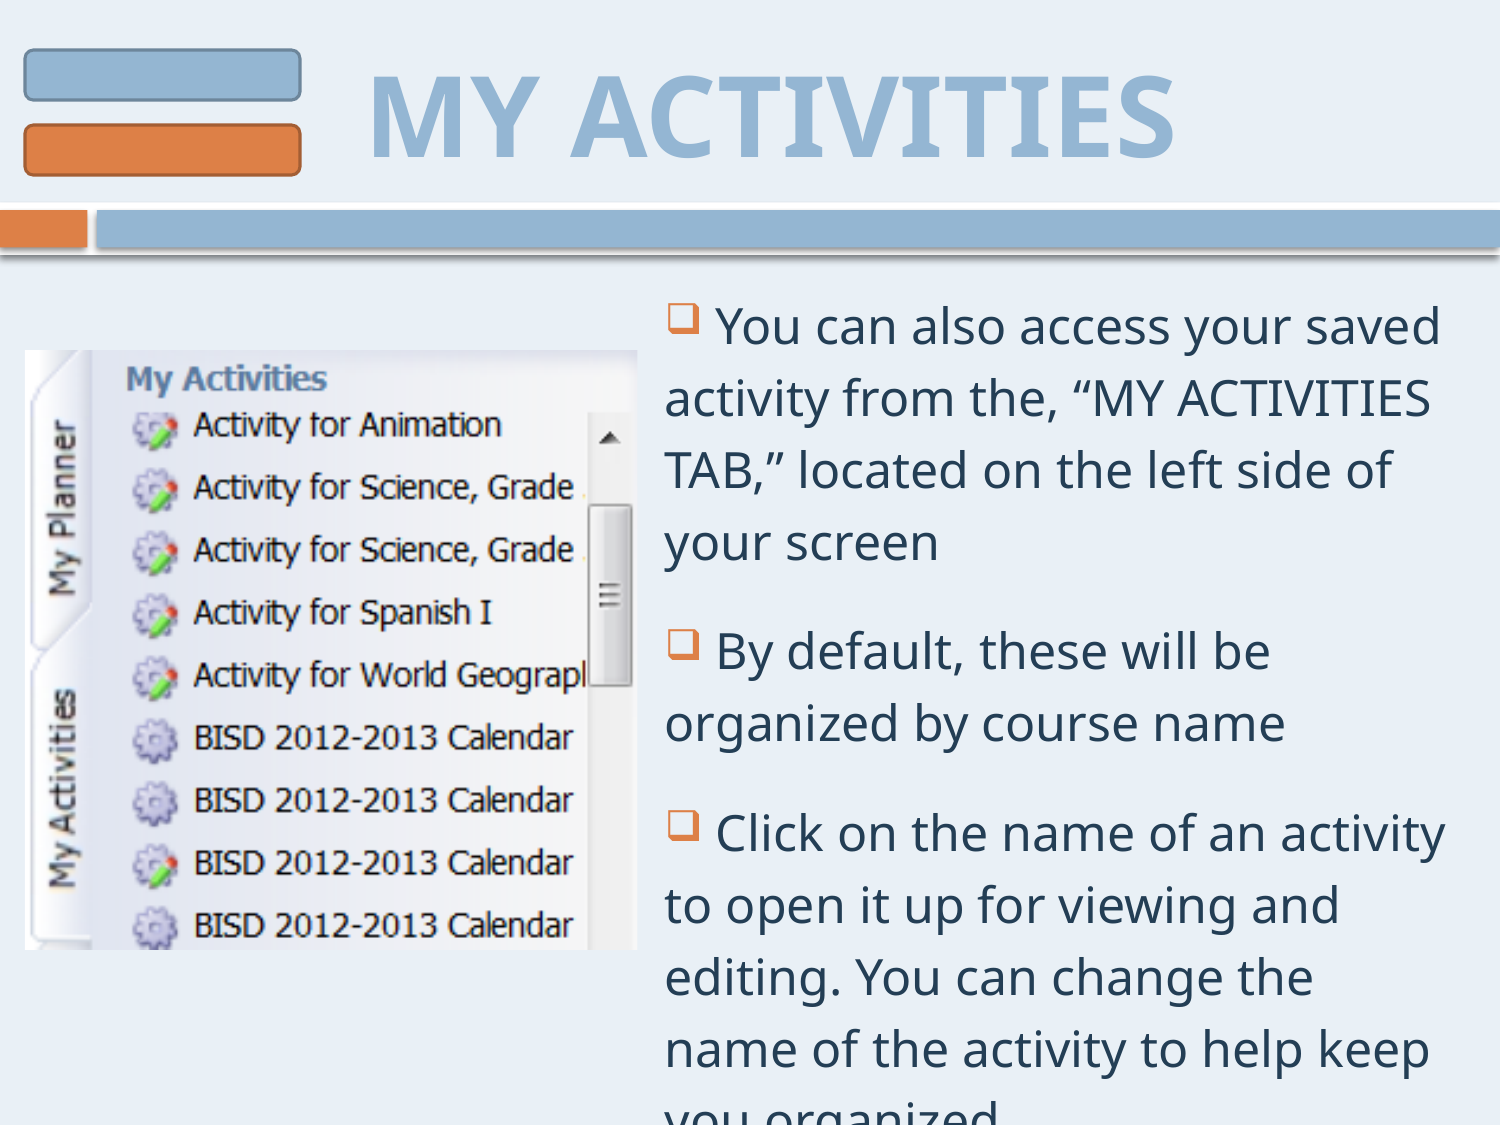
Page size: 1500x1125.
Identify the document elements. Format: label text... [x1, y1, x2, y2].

text_box MY ACTIVITIES [350, 12, 1500, 213]
text_box [23, 48, 302, 102]
text_box You can also access your saved activity from the, “MY ACTIVITIES TAB,” located on the left side of your screen By default, these will be organized by course name Click on the name of an activity to open it up for viewing and editing. You can change the name of the activity to help keep you organized. [649, 275, 1463, 1125]
picture [24, 349, 638, 951]
text_box [23, 123, 302, 177]
